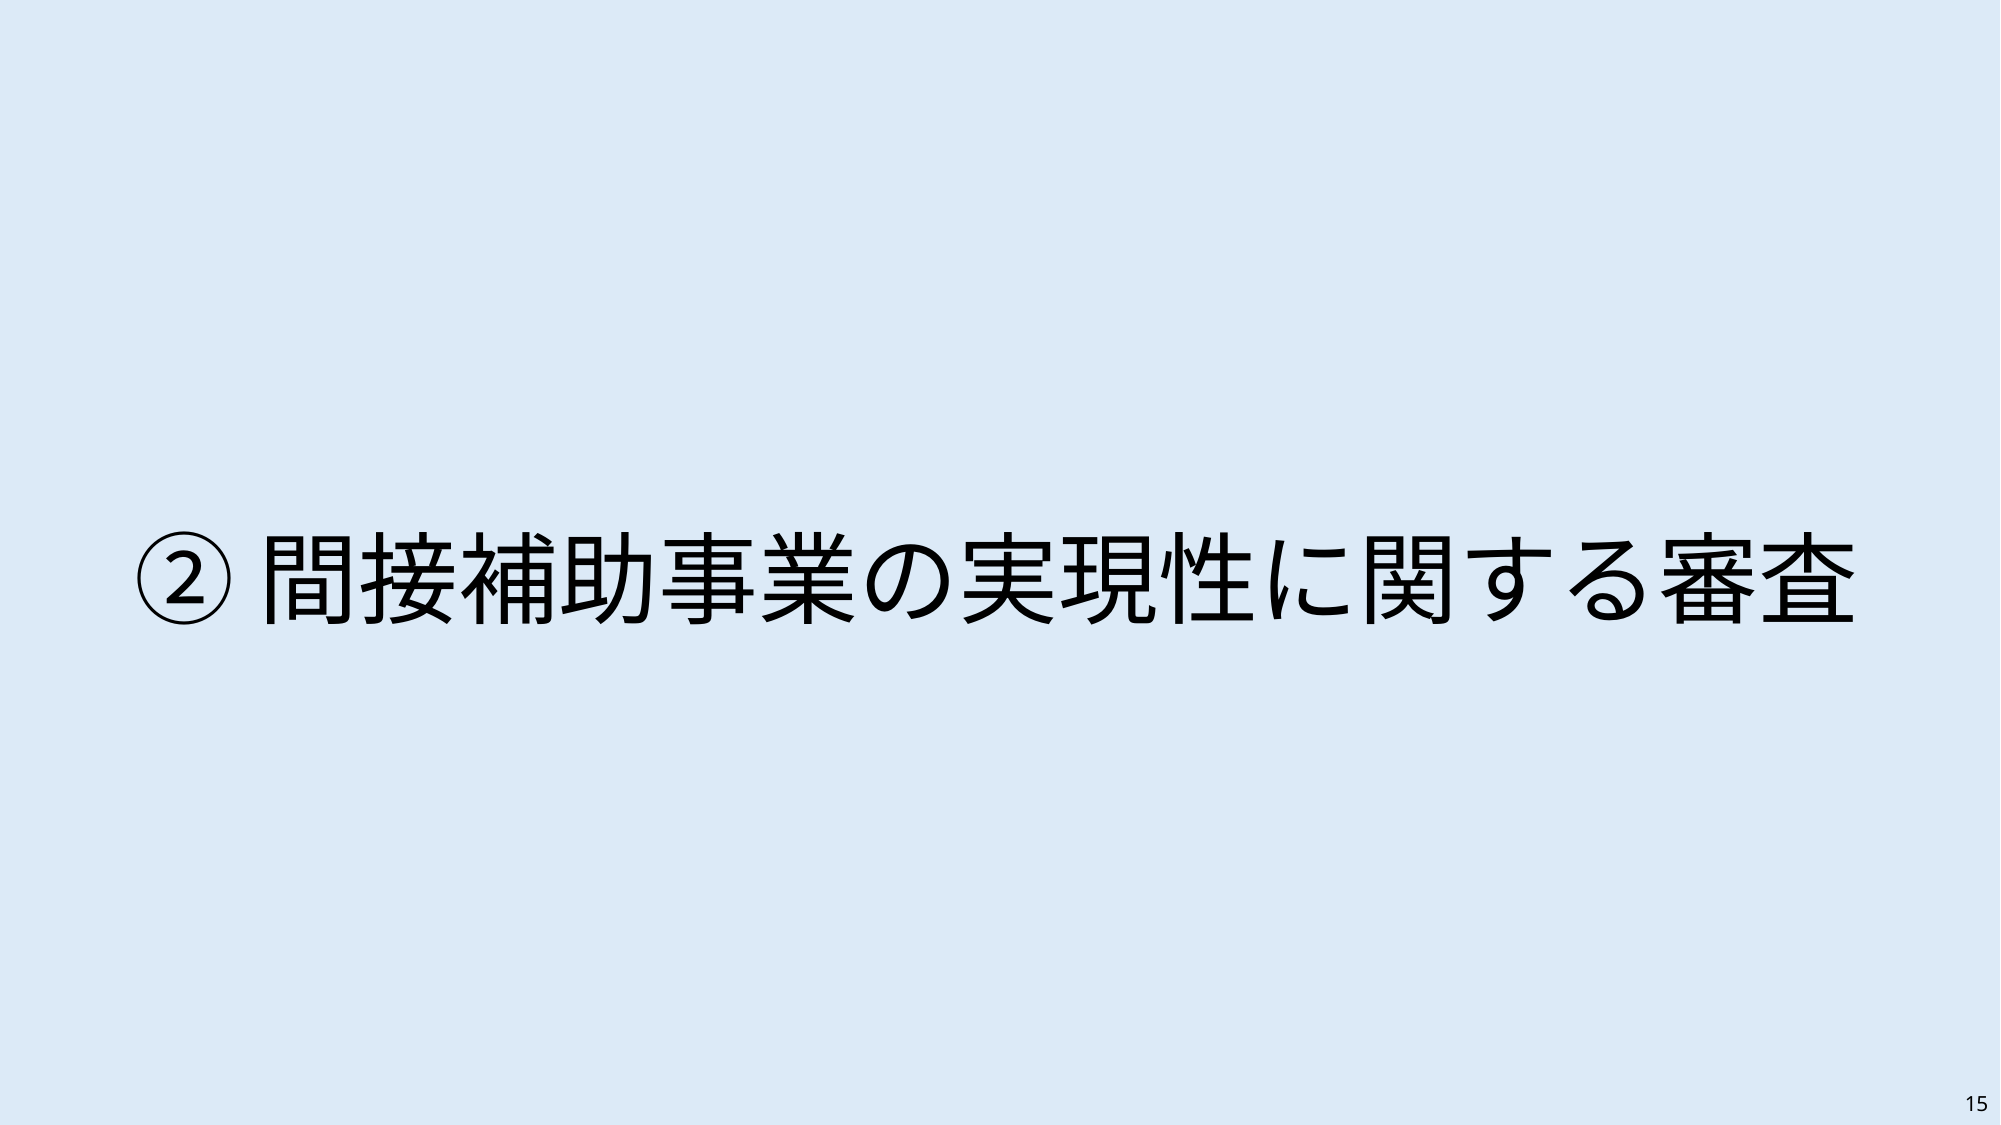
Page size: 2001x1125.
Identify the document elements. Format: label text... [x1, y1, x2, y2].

text_box ②間接補助事業の実現性に関する審査 [39, 298, 1954, 827]
